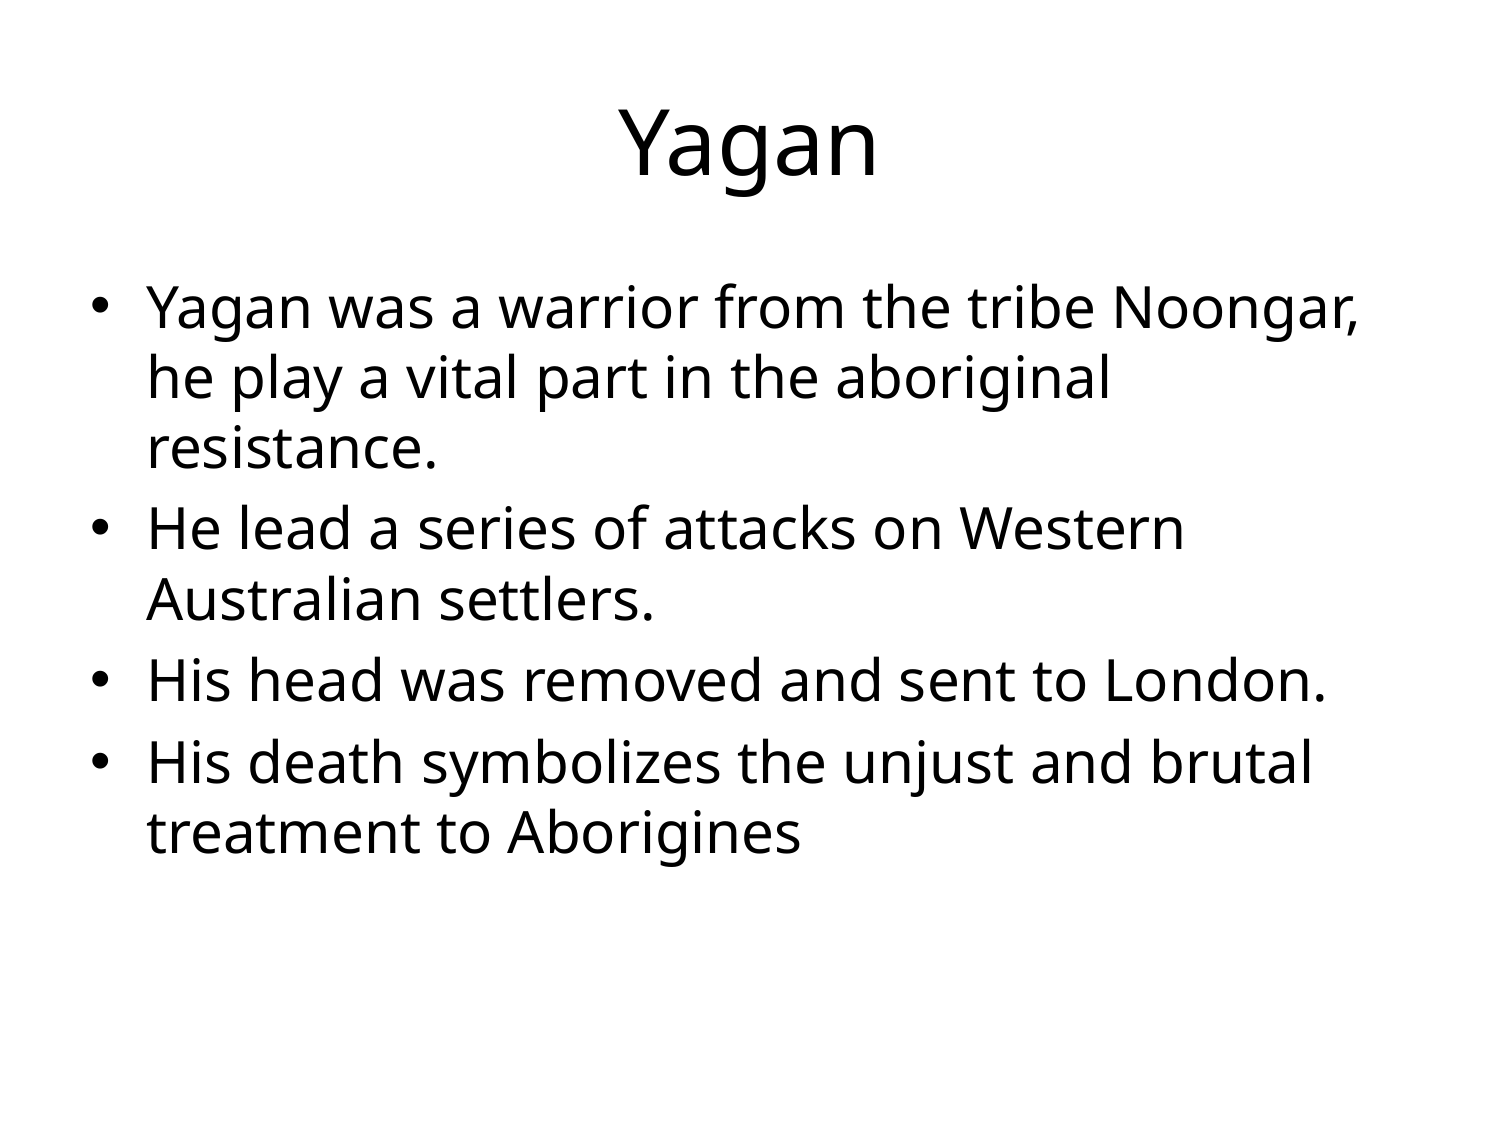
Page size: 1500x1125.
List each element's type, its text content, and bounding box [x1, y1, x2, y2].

title Yagan [74, 44, 1426, 233]
list Yagan was a warrior from the tribe Noongar, he play a vital part in the aboriginal resistance. He lead a series of attacks on Western Australian settlers. His head was removed and sent to London. His death symbolizes the unjust and brutal treatment to Aborigines [74, 262, 1426, 1006]
